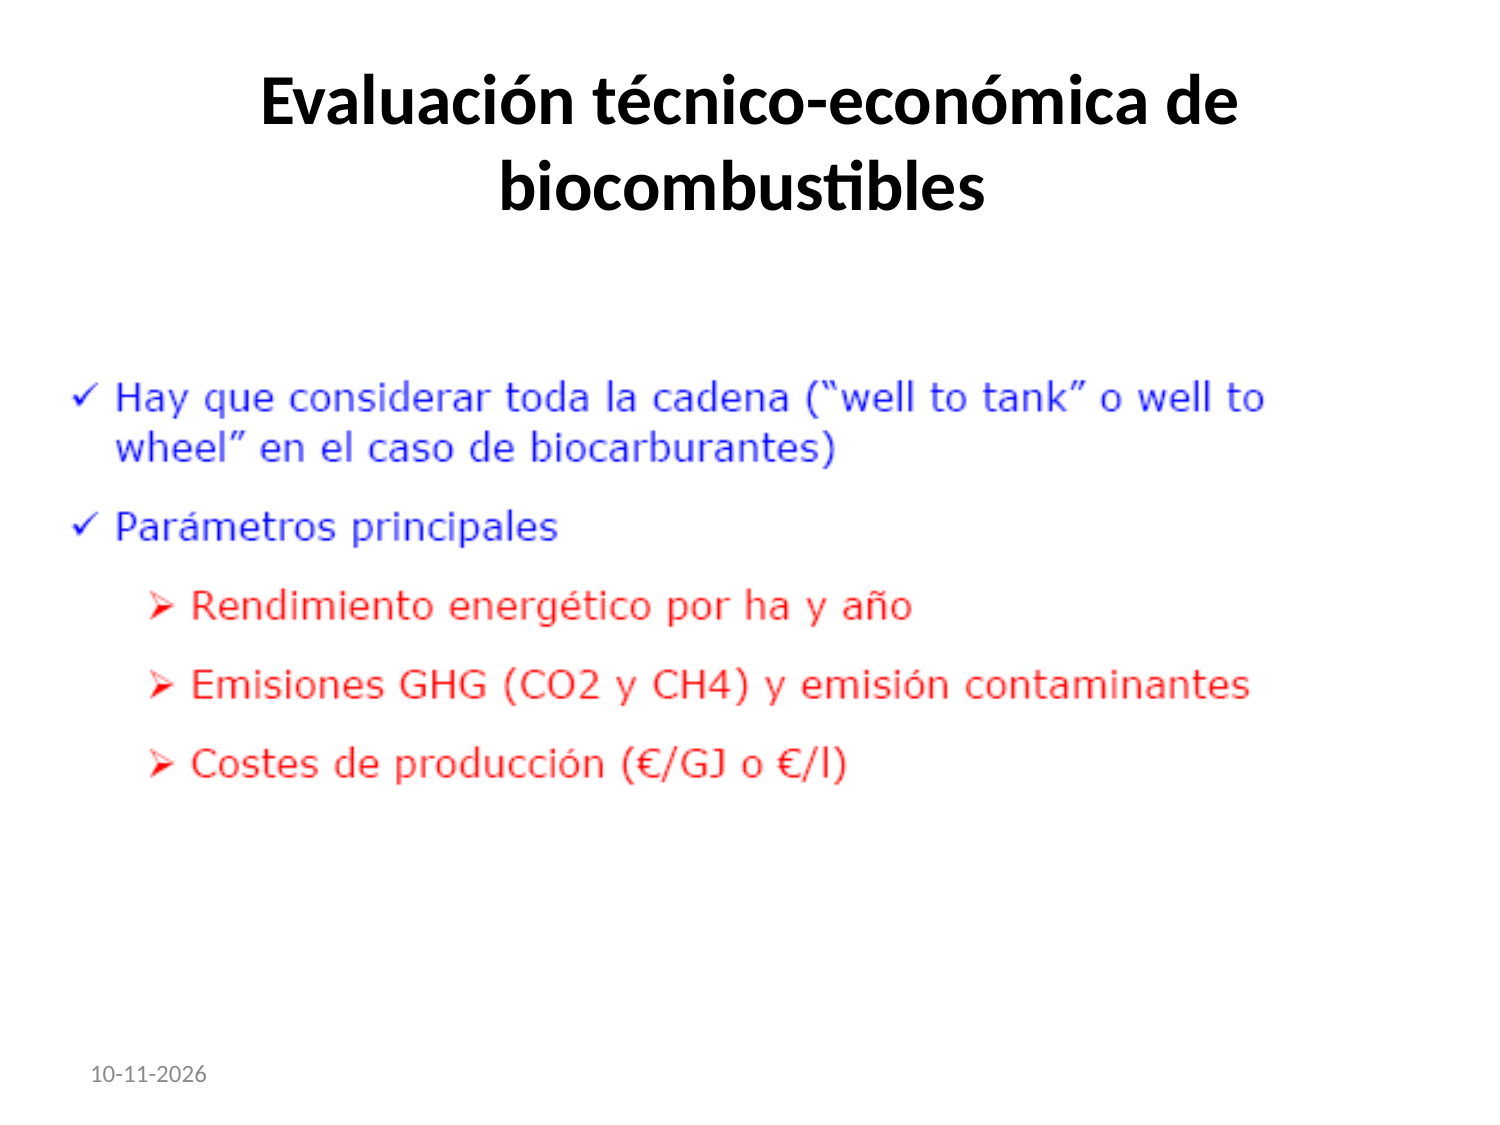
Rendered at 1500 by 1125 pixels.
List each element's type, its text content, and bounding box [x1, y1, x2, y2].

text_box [29, 314, 1407, 906]
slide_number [75, 1042, 425, 1103]
title Evaluación técnico-económica de biocombustibles [75, 45, 1425, 233]
